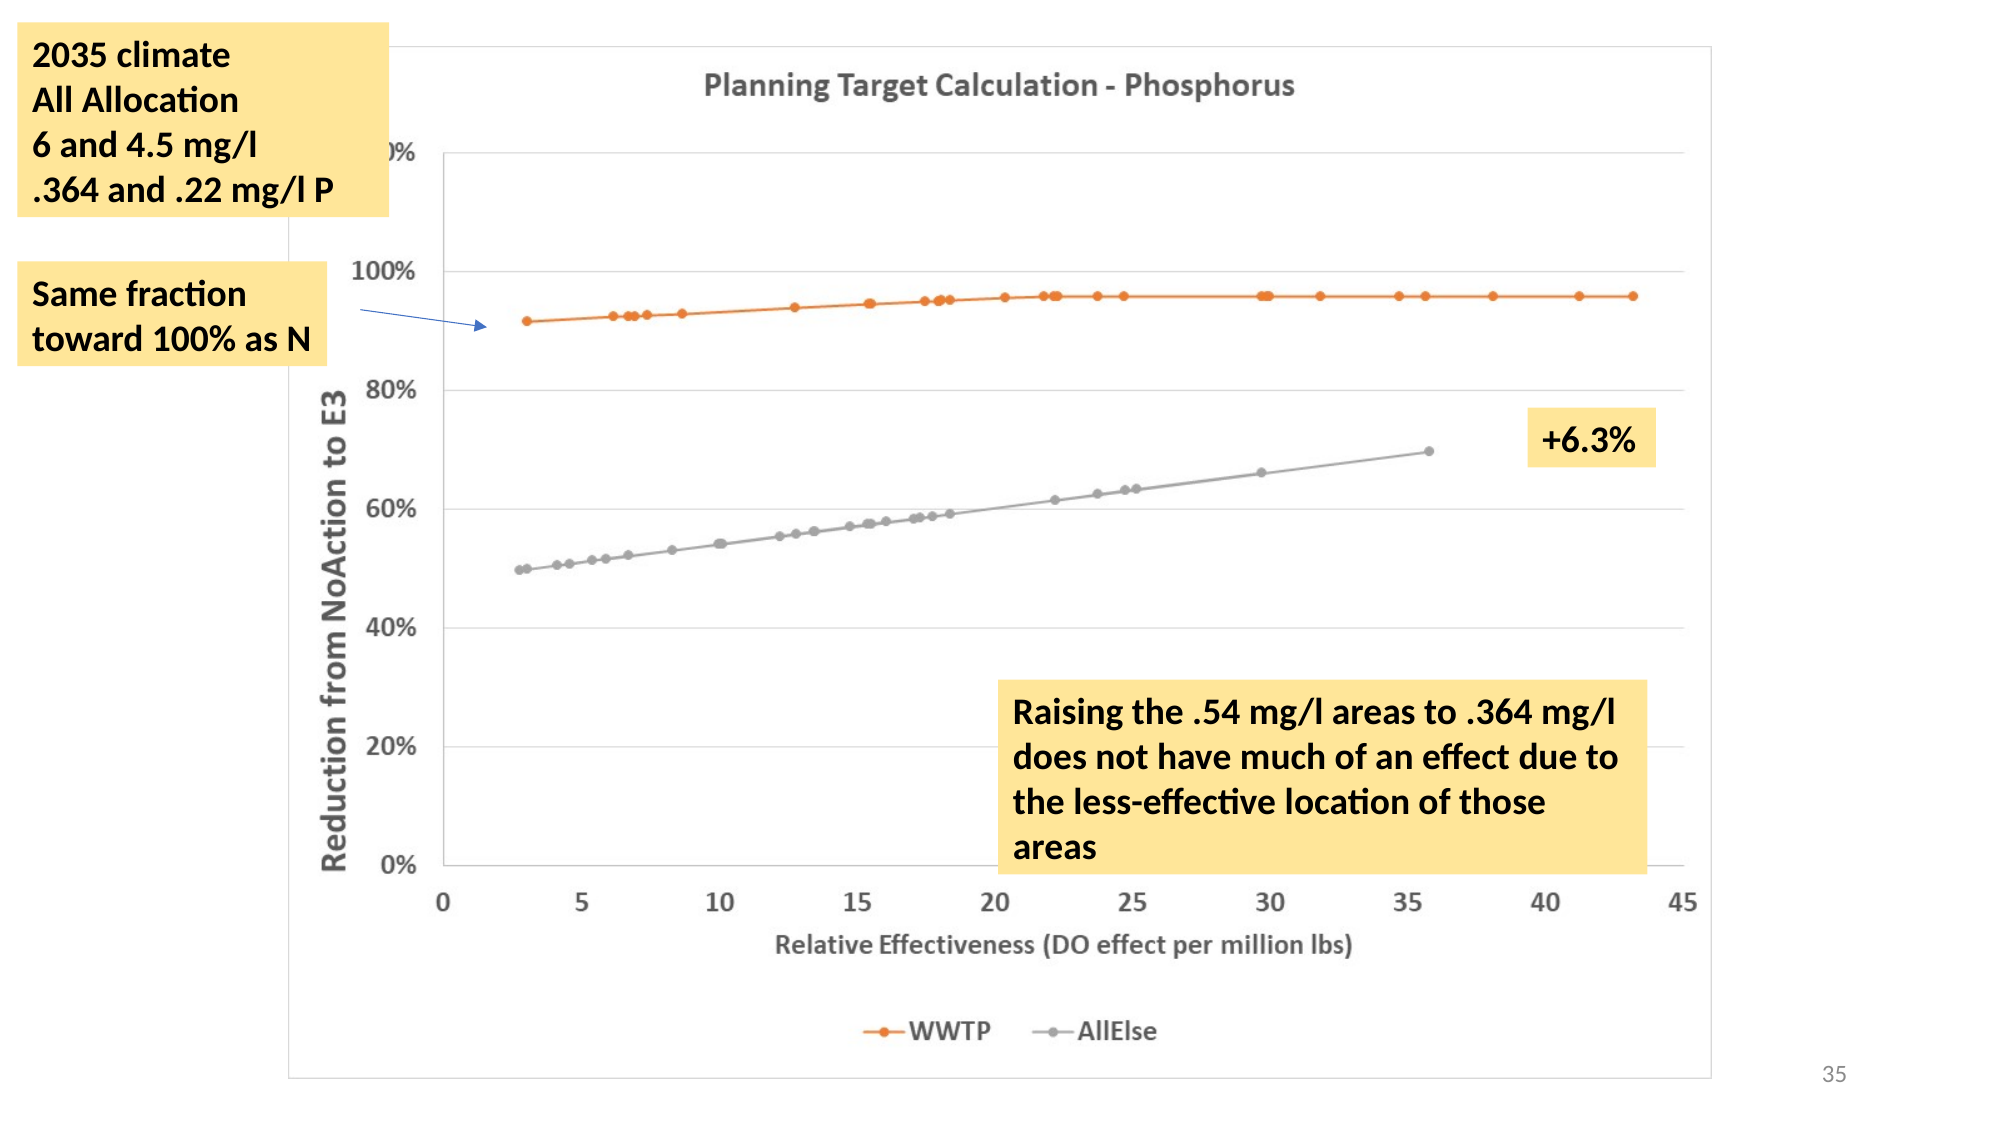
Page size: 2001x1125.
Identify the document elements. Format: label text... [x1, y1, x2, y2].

slide_number 35 [1412, 1042, 1863, 1103]
text_box Same fraction toward 100% as N [17, 261, 288, 367]
text_box 2035 climate All Allocation 6 and 4.5 mg/l .364 and .22 mg/l P [17, 22, 390, 218]
picture [288, 46, 1712, 1079]
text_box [360, 309, 487, 328]
